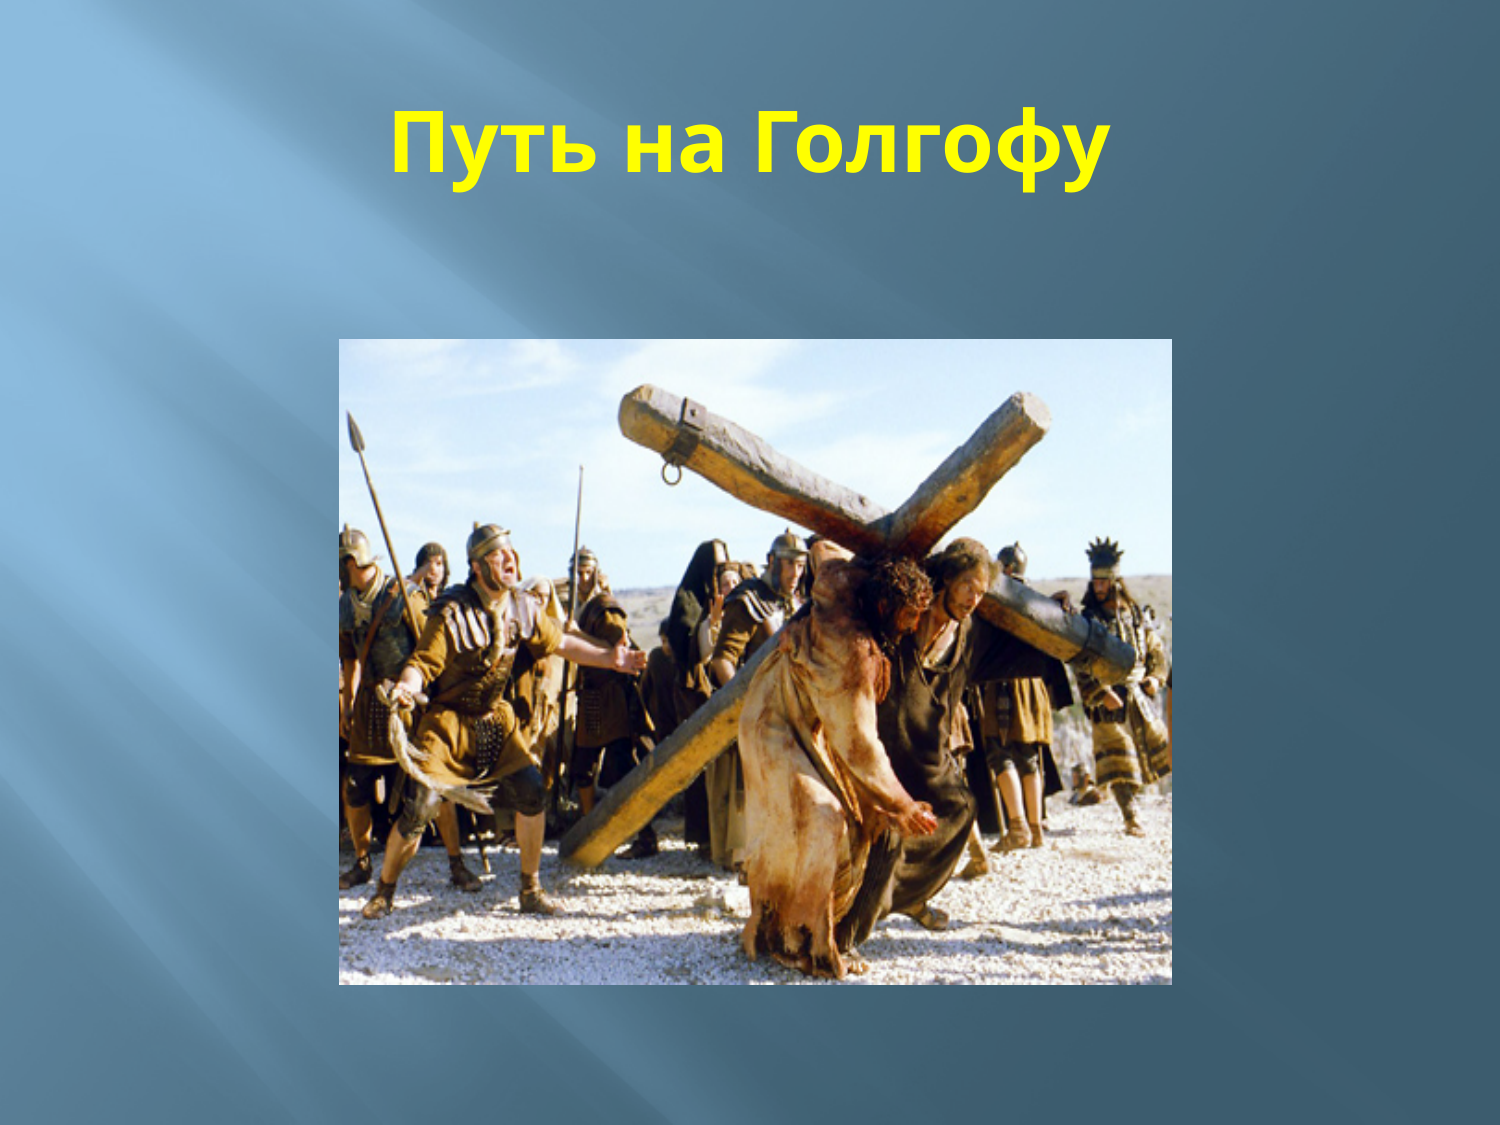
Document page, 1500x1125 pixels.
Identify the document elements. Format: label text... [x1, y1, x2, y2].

title Путь на Голгофу [75, 45, 1425, 233]
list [339, 339, 1173, 985]
